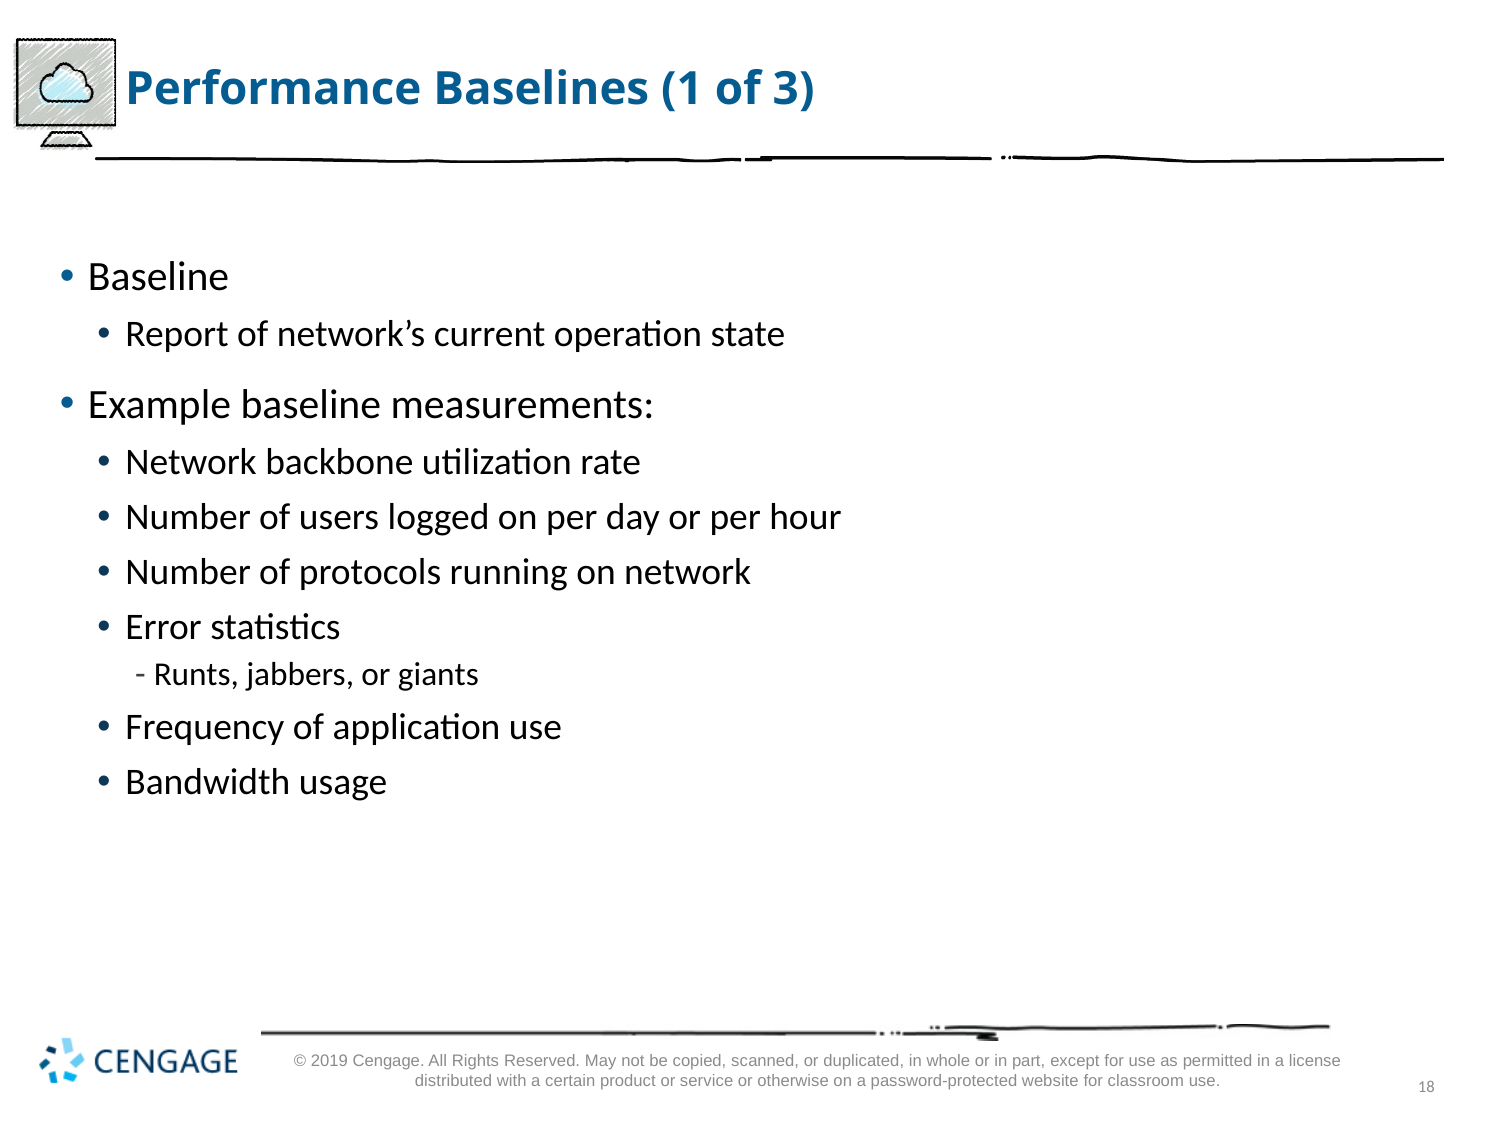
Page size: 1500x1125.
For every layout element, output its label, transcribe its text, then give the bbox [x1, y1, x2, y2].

list Baseline Report of network’s current operation state Example baseline measurements: Network backbone utilization rate Number of users logged on per day or per hour Number of protocols running on network Error statistics Runts, jabbers, or giants Frequency of application use Bandwidth usage [59, 252, 1441, 811]
picture [261, 1024, 1331, 1041]
picture [19, 1024, 250, 1096]
footer © 2019 Cengage. All Rights Reserved. May not be copied, scanned, or duplicated, in whole or in part, except for use as permitted in a license distributed with a certain product or service or otherwise on a password-protected website for classroom use. [262, 1050, 1375, 1091]
picture [95, 155, 1444, 163]
picture [13, 36, 117, 151]
title Performance Baselines (1 of 3) [125, 66, 1442, 116]
